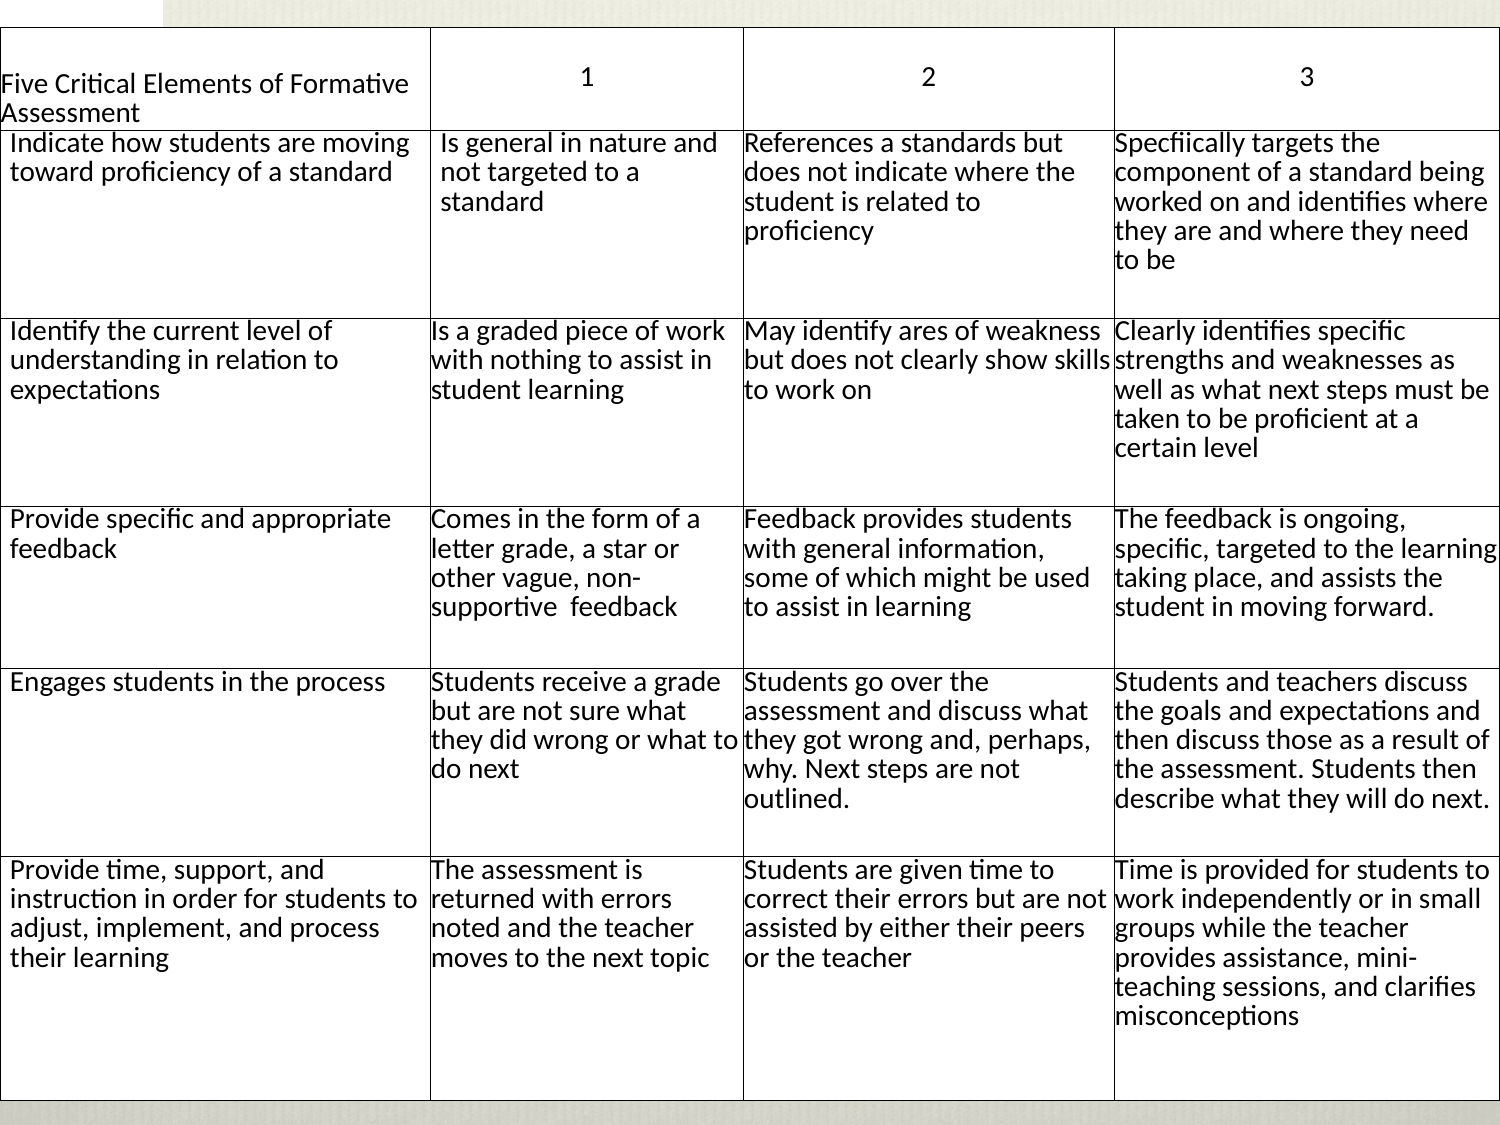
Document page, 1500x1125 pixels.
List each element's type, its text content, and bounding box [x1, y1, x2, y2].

table_cell Engages students in the process [1, 669, 430, 856]
table_cell Identify the current level of understanding in relation to expectations [1, 319, 430, 506]
text_box [0, 0, 163, 27]
table_header 3 [1115, 28, 1499, 130]
table_cell Feedback provides students with general information, some of which might be used to assist in learning [744, 507, 1114, 668]
table_cell Time is provided for students to work independently or in small groups while the teacher provides assistance, mini-teaching sessions, and clarifies misconceptions [1115, 857, 1499, 1100]
table_cell Clearly identifies specific strengths and weaknesses as well as what next steps must be taken to be proficient at a certain level [1115, 319, 1499, 506]
table_cell The assessment is returned with errors noted and the teacher moves to the next topic [431, 857, 743, 1100]
table_cell Students and teachers discuss the goals and expectations and then discuss those as a result of the assessment. Students then describe what they will do next. [1115, 669, 1499, 856]
table_cell References a standards but does not indicate where the student is related to proficiency [744, 131, 1114, 318]
table_cell Students receive a grade but are not sure what they did wrong or what to do next [431, 669, 743, 856]
table_cell Students are given time to correct their errors but are not assisted by either their peers or the teacher [744, 857, 1114, 1100]
table_cell The feedback is ongoing, specific, targeted to the learning taking place, and assists the student in moving forward. [1115, 507, 1499, 668]
table_cell May identify ares of weakness but does not clearly show skills to work on [744, 319, 1114, 506]
table_header 2 [744, 28, 1114, 130]
table_cell Provide specific and appropriate feedback [1, 507, 430, 668]
table_header 1 [431, 28, 743, 130]
table_cell Students go over the assessment and discuss what they got wrong and, perhaps, why. Next steps are not outlined. [744, 669, 1114, 856]
table_cell Indicate how students are moving toward proficiency of a standard [1, 131, 430, 318]
table_cell Provide time, support, and instruction in order for students to adjust, implement, and process their learning [1, 857, 430, 1100]
table_header Five Critical Elements of Formative Assessment [1, 28, 430, 130]
table_cell Is a graded piece of work with nothing to assist in student learning [431, 319, 743, 506]
table_cell Comes in the form of a letter grade, a star or other vague, non-supportive feedback [431, 507, 743, 668]
table_cell Is general in nature and not targeted to a standard [431, 131, 743, 318]
table_cell Specfiically targets the component of a standard being worked on and identifies where they are and where they need to be [1115, 131, 1499, 318]
